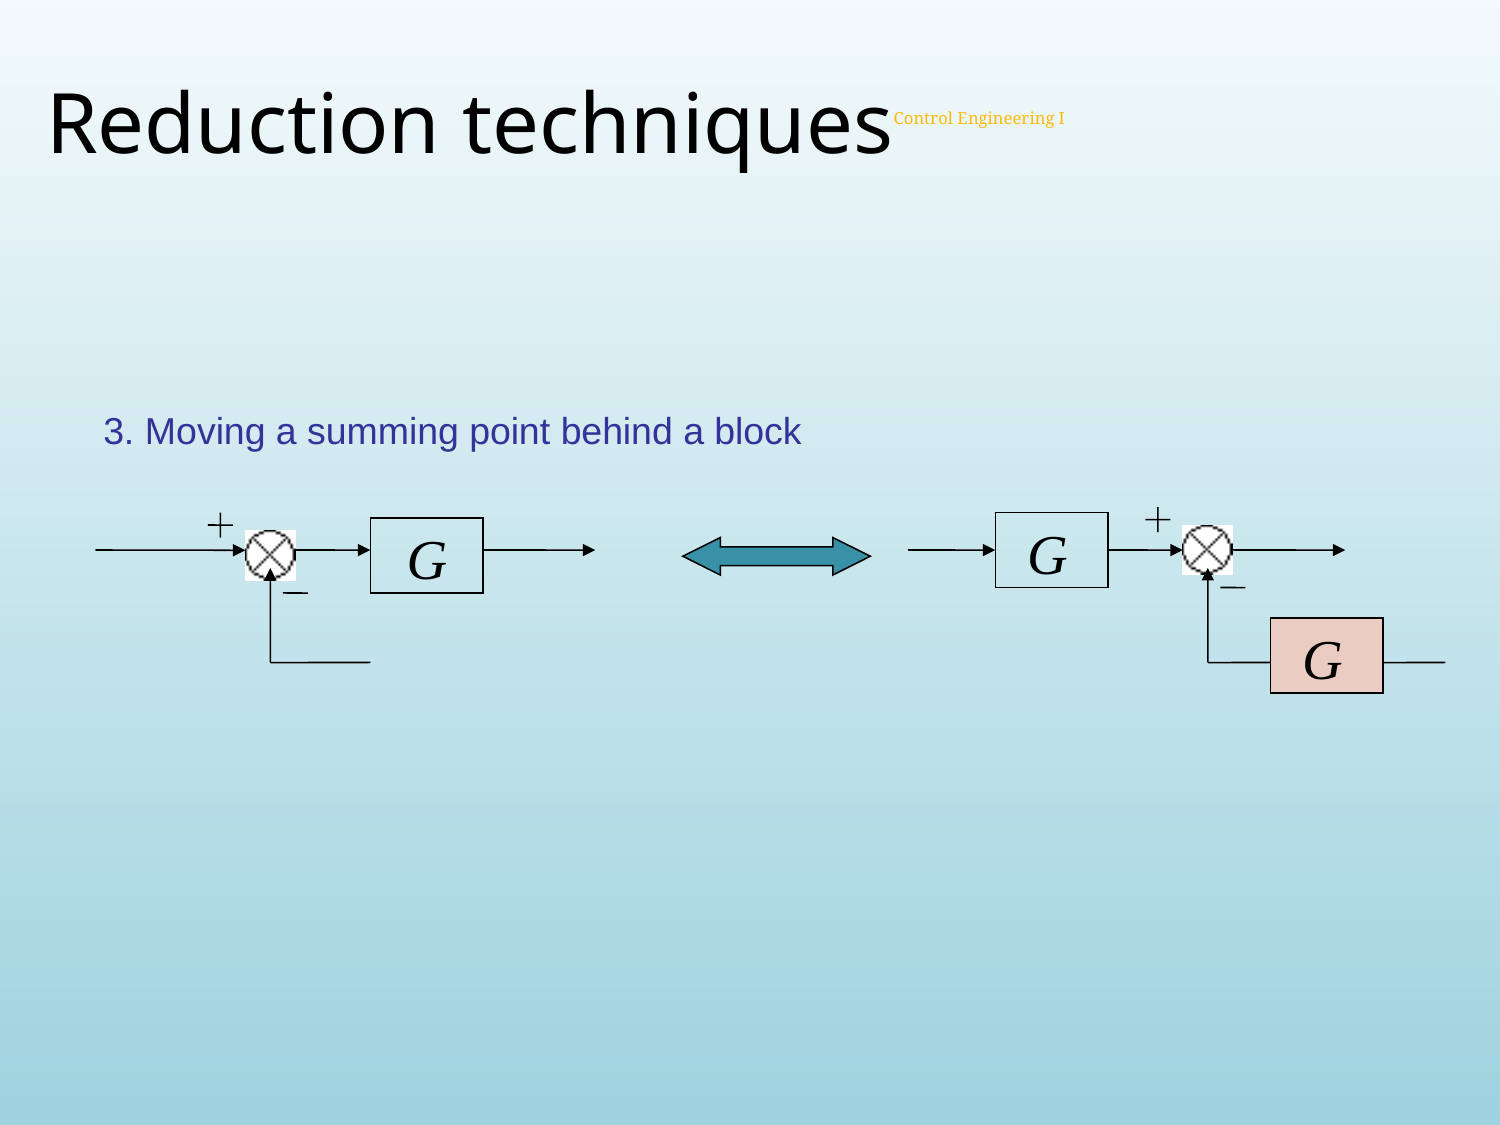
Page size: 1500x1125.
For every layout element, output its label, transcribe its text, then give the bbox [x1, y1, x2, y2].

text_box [88, 399, 1446, 713]
text_box Reduction techniques [31, 62, 909, 178]
footer Control Engineering I [862, 100, 1080, 176]
